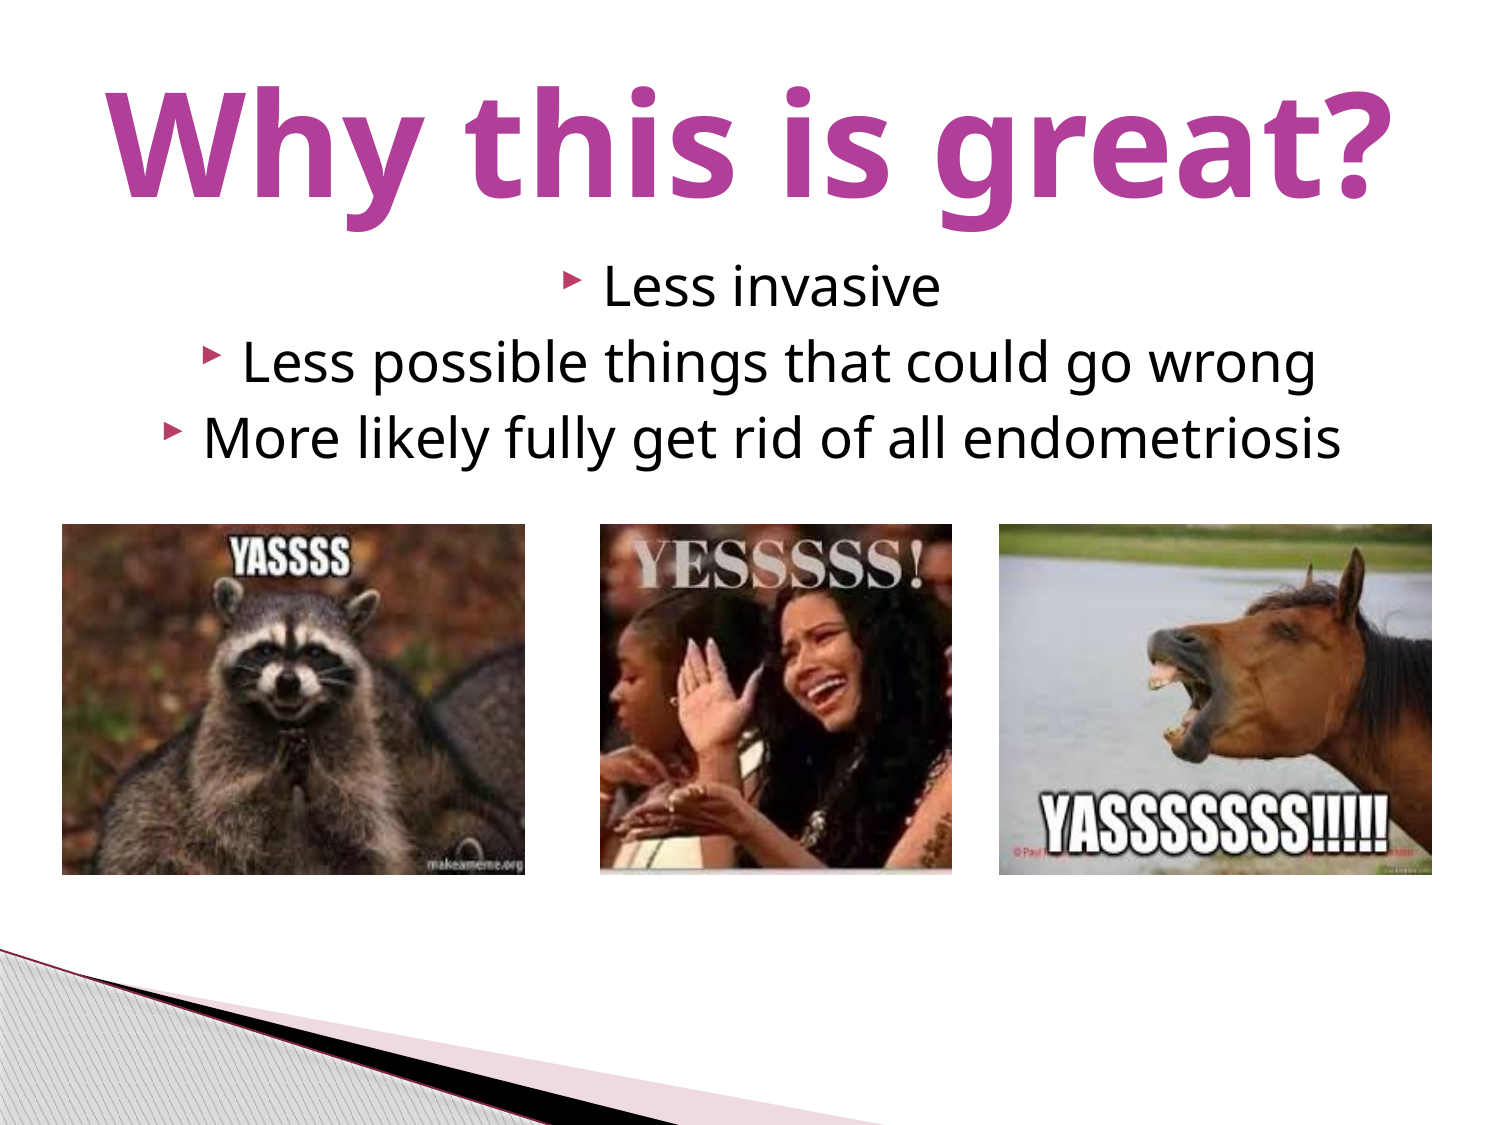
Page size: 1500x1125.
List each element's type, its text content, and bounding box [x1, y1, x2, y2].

picture [62, 524, 526, 876]
picture [599, 524, 952, 876]
list Less invasive Less possible things that could go wrong More likely fully get rid of all endometriosis [75, 243, 1425, 986]
picture [999, 524, 1432, 876]
title Why this is great? [75, 45, 1425, 233]
